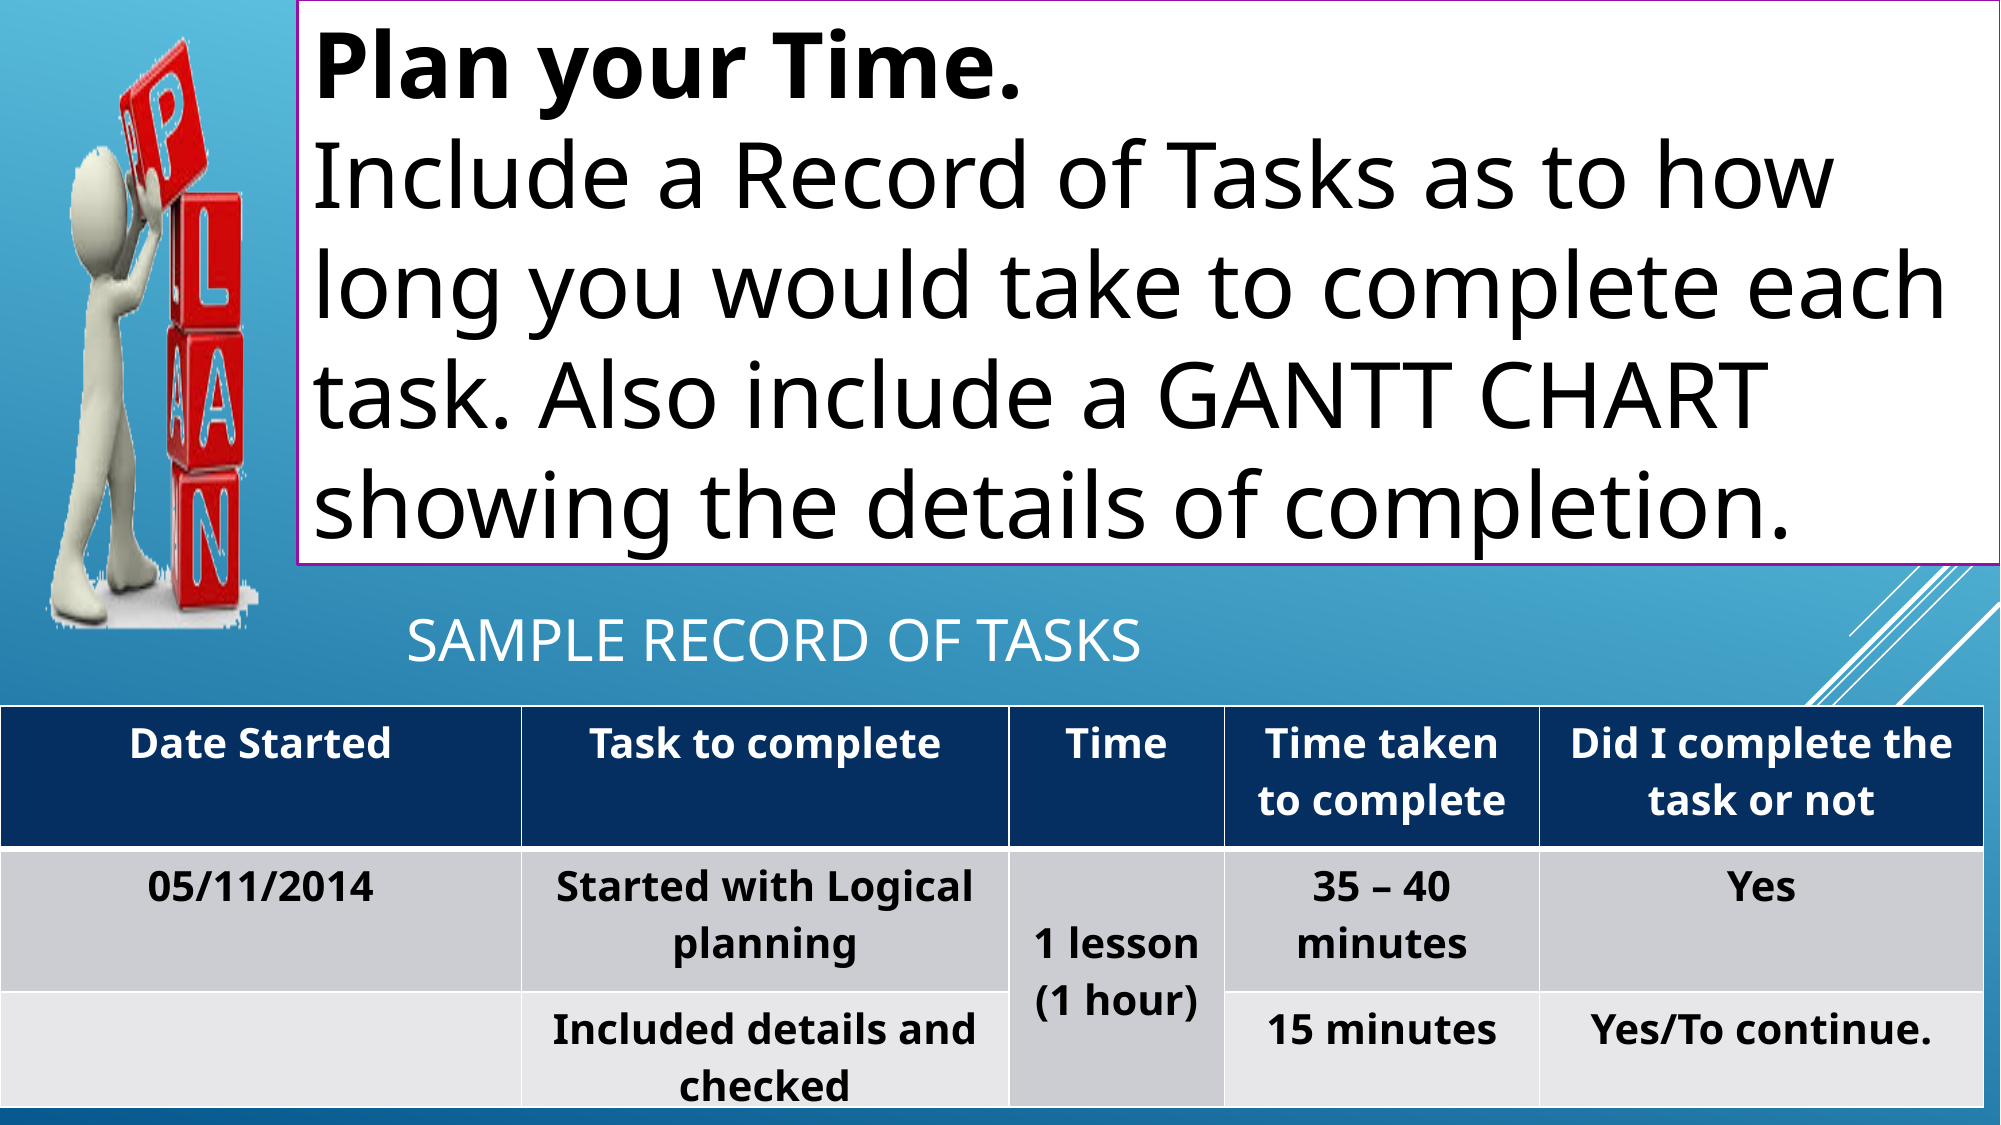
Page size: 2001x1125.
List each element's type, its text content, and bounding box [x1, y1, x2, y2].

table_header Task to complete [522, 707, 1008, 846]
text_box SAMPLE RECORD OF TASKS [391, 595, 1622, 680]
table_header Did I complete the task or not [1540, 707, 1983, 846]
table_header Time taken to complete [1225, 707, 1539, 846]
table_header Time [1010, 707, 1224, 846]
table_cell Started with Logical planning [522, 852, 1008, 991]
table_cell Included details and checked [522, 993, 1008, 1106]
table_cell 1 lesson (1 hour) [1010, 852, 1224, 1106]
table_cell 35 – 40 minutes [1225, 852, 1539, 991]
table_cell Yes [1540, 852, 1983, 991]
picture [0, 0, 303, 682]
table_cell 15 minutes [1225, 993, 1539, 1106]
text_box Plan your Time. Include a Record of Tasks as to how long you would take to complete each task. Also include a GANTT CHART showing the details of completion. [303, 0, 2000, 566]
table_cell [1, 993, 521, 1106]
table_cell Yes/To continue. [1540, 993, 1983, 1106]
table_header Date Started [1, 707, 521, 846]
table_cell 05/11/2014 [1, 852, 521, 991]
